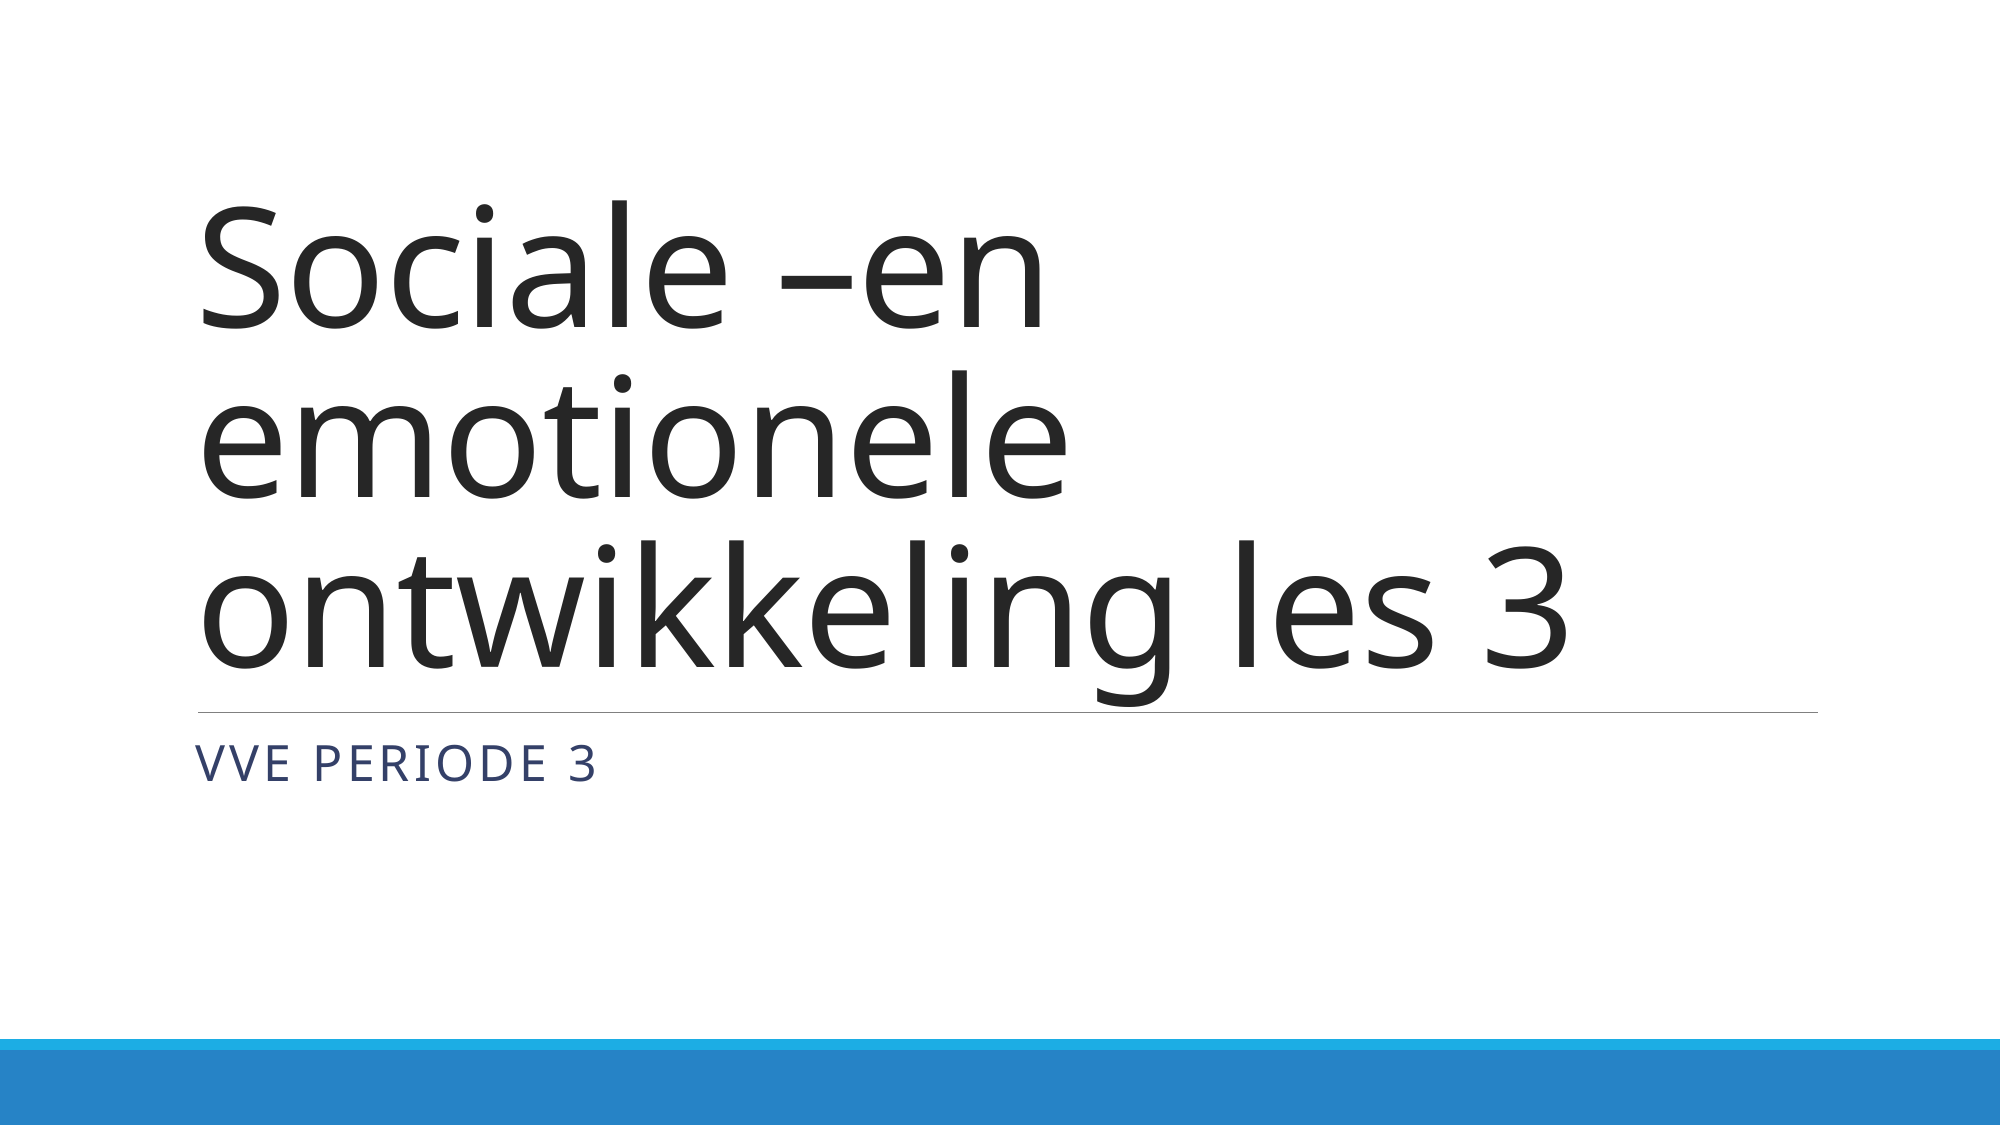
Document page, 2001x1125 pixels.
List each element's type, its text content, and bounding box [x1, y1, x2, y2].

subtitle Vve periode 3 [180, 730, 1831, 919]
title Sociale –en emotionele ontwikkeling les 3 [180, 124, 1830, 710]
